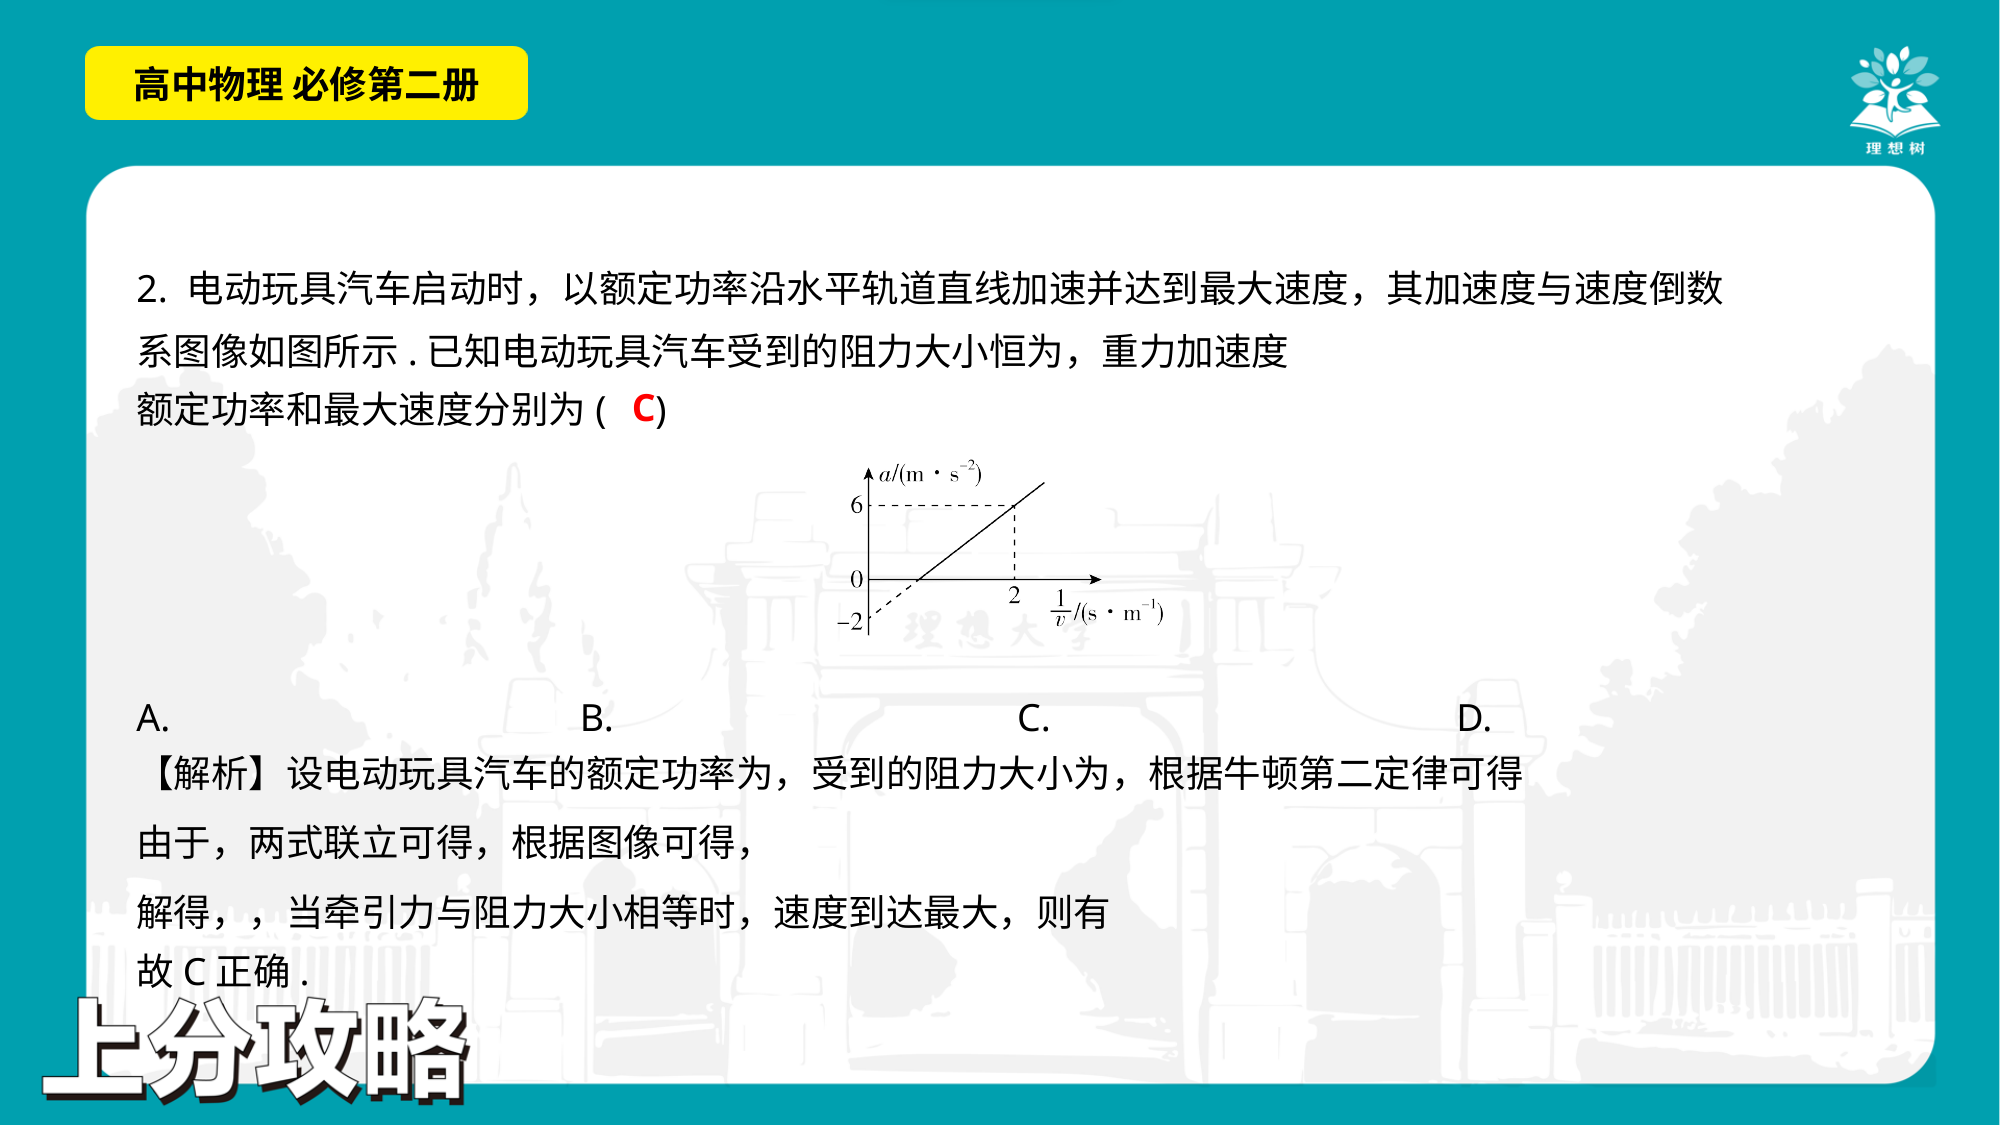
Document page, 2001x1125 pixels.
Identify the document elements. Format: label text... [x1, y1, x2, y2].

picture [0, 0, 2000, 1125]
text_box C [616, 370, 671, 424]
